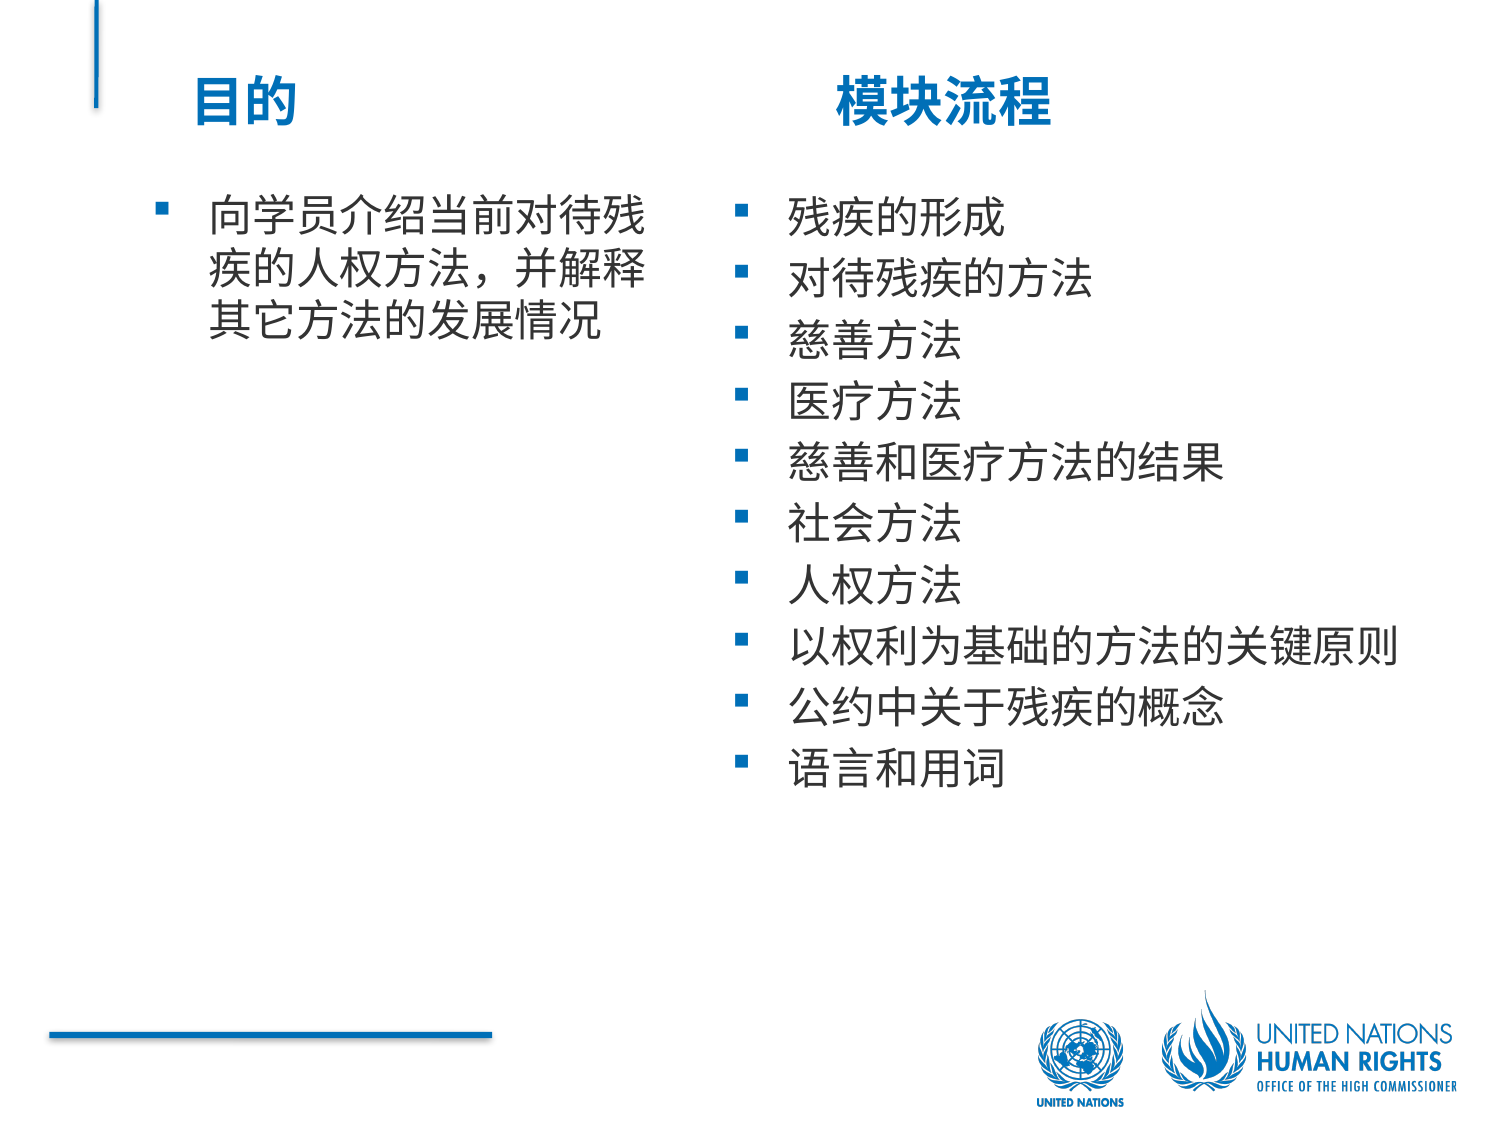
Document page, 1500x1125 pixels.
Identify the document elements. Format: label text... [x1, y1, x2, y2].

text_box 目的 [175, 60, 314, 140]
text_box 模块流程 [820, 60, 1068, 140]
picture [1037, 990, 1457, 1107]
text_box 向学员介绍当前对待残疾的人权方法，并解释其它方法的发展情况 [137, 180, 675, 353]
text_box 残疾的形成 对待残疾的方法 慈善方法 医疗方法 慈善和医疗方法的结果 社会方法 人权方法 以权利为基础的方法的关键原则 公约中关于残疾的概念 语言和用词 [716, 182, 1461, 801]
